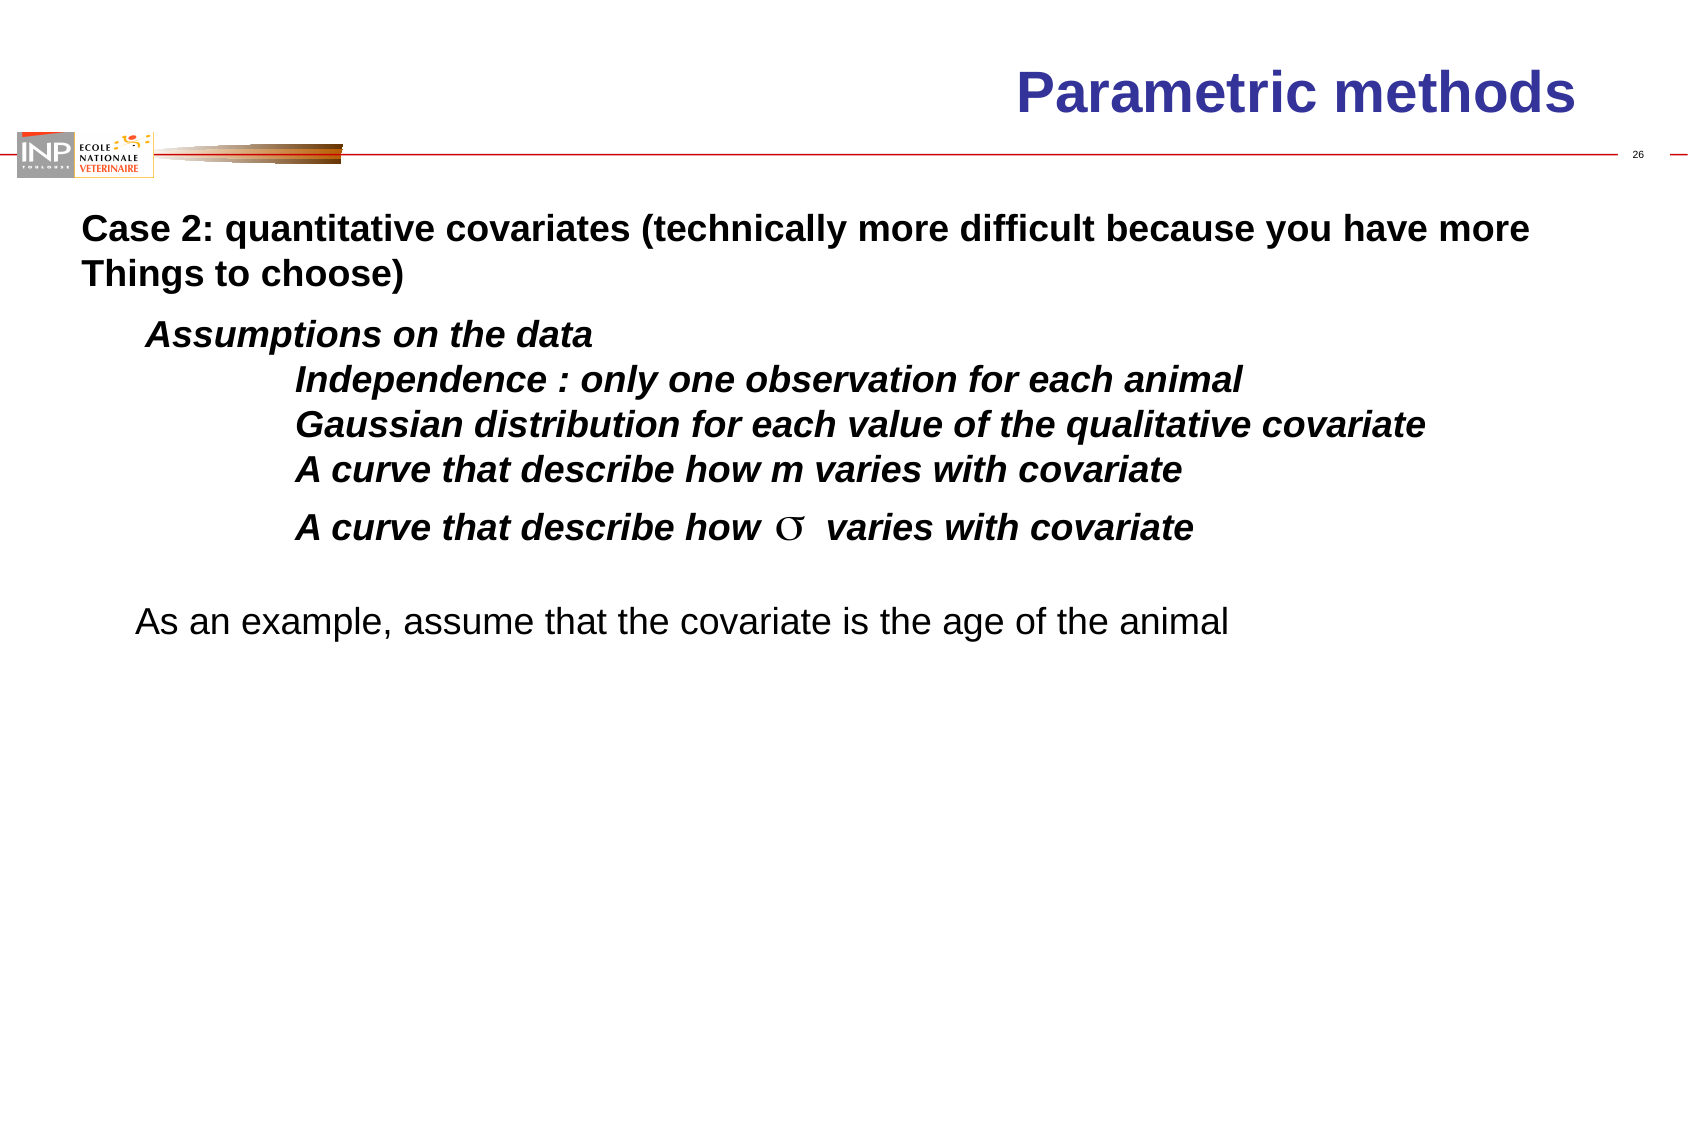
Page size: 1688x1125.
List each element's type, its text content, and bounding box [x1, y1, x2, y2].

title Parametric methods [80, 31, 1609, 147]
text_box Case 2: quantitative covariates (technically more difficult because you have more Things to choose) [66, 196, 1557, 302]
picture [17, 132, 154, 178]
text_box As an example, assume that the covariate is the age of the animal [120, 589, 1661, 650]
text_box Assumptions on the data Independence : only one observation for each animal Gaussian distribution for each value of the qualitative covariate A curve that describe how m varies with covariate A curve that describe how  varies with covariate [130, 302, 1565, 648]
